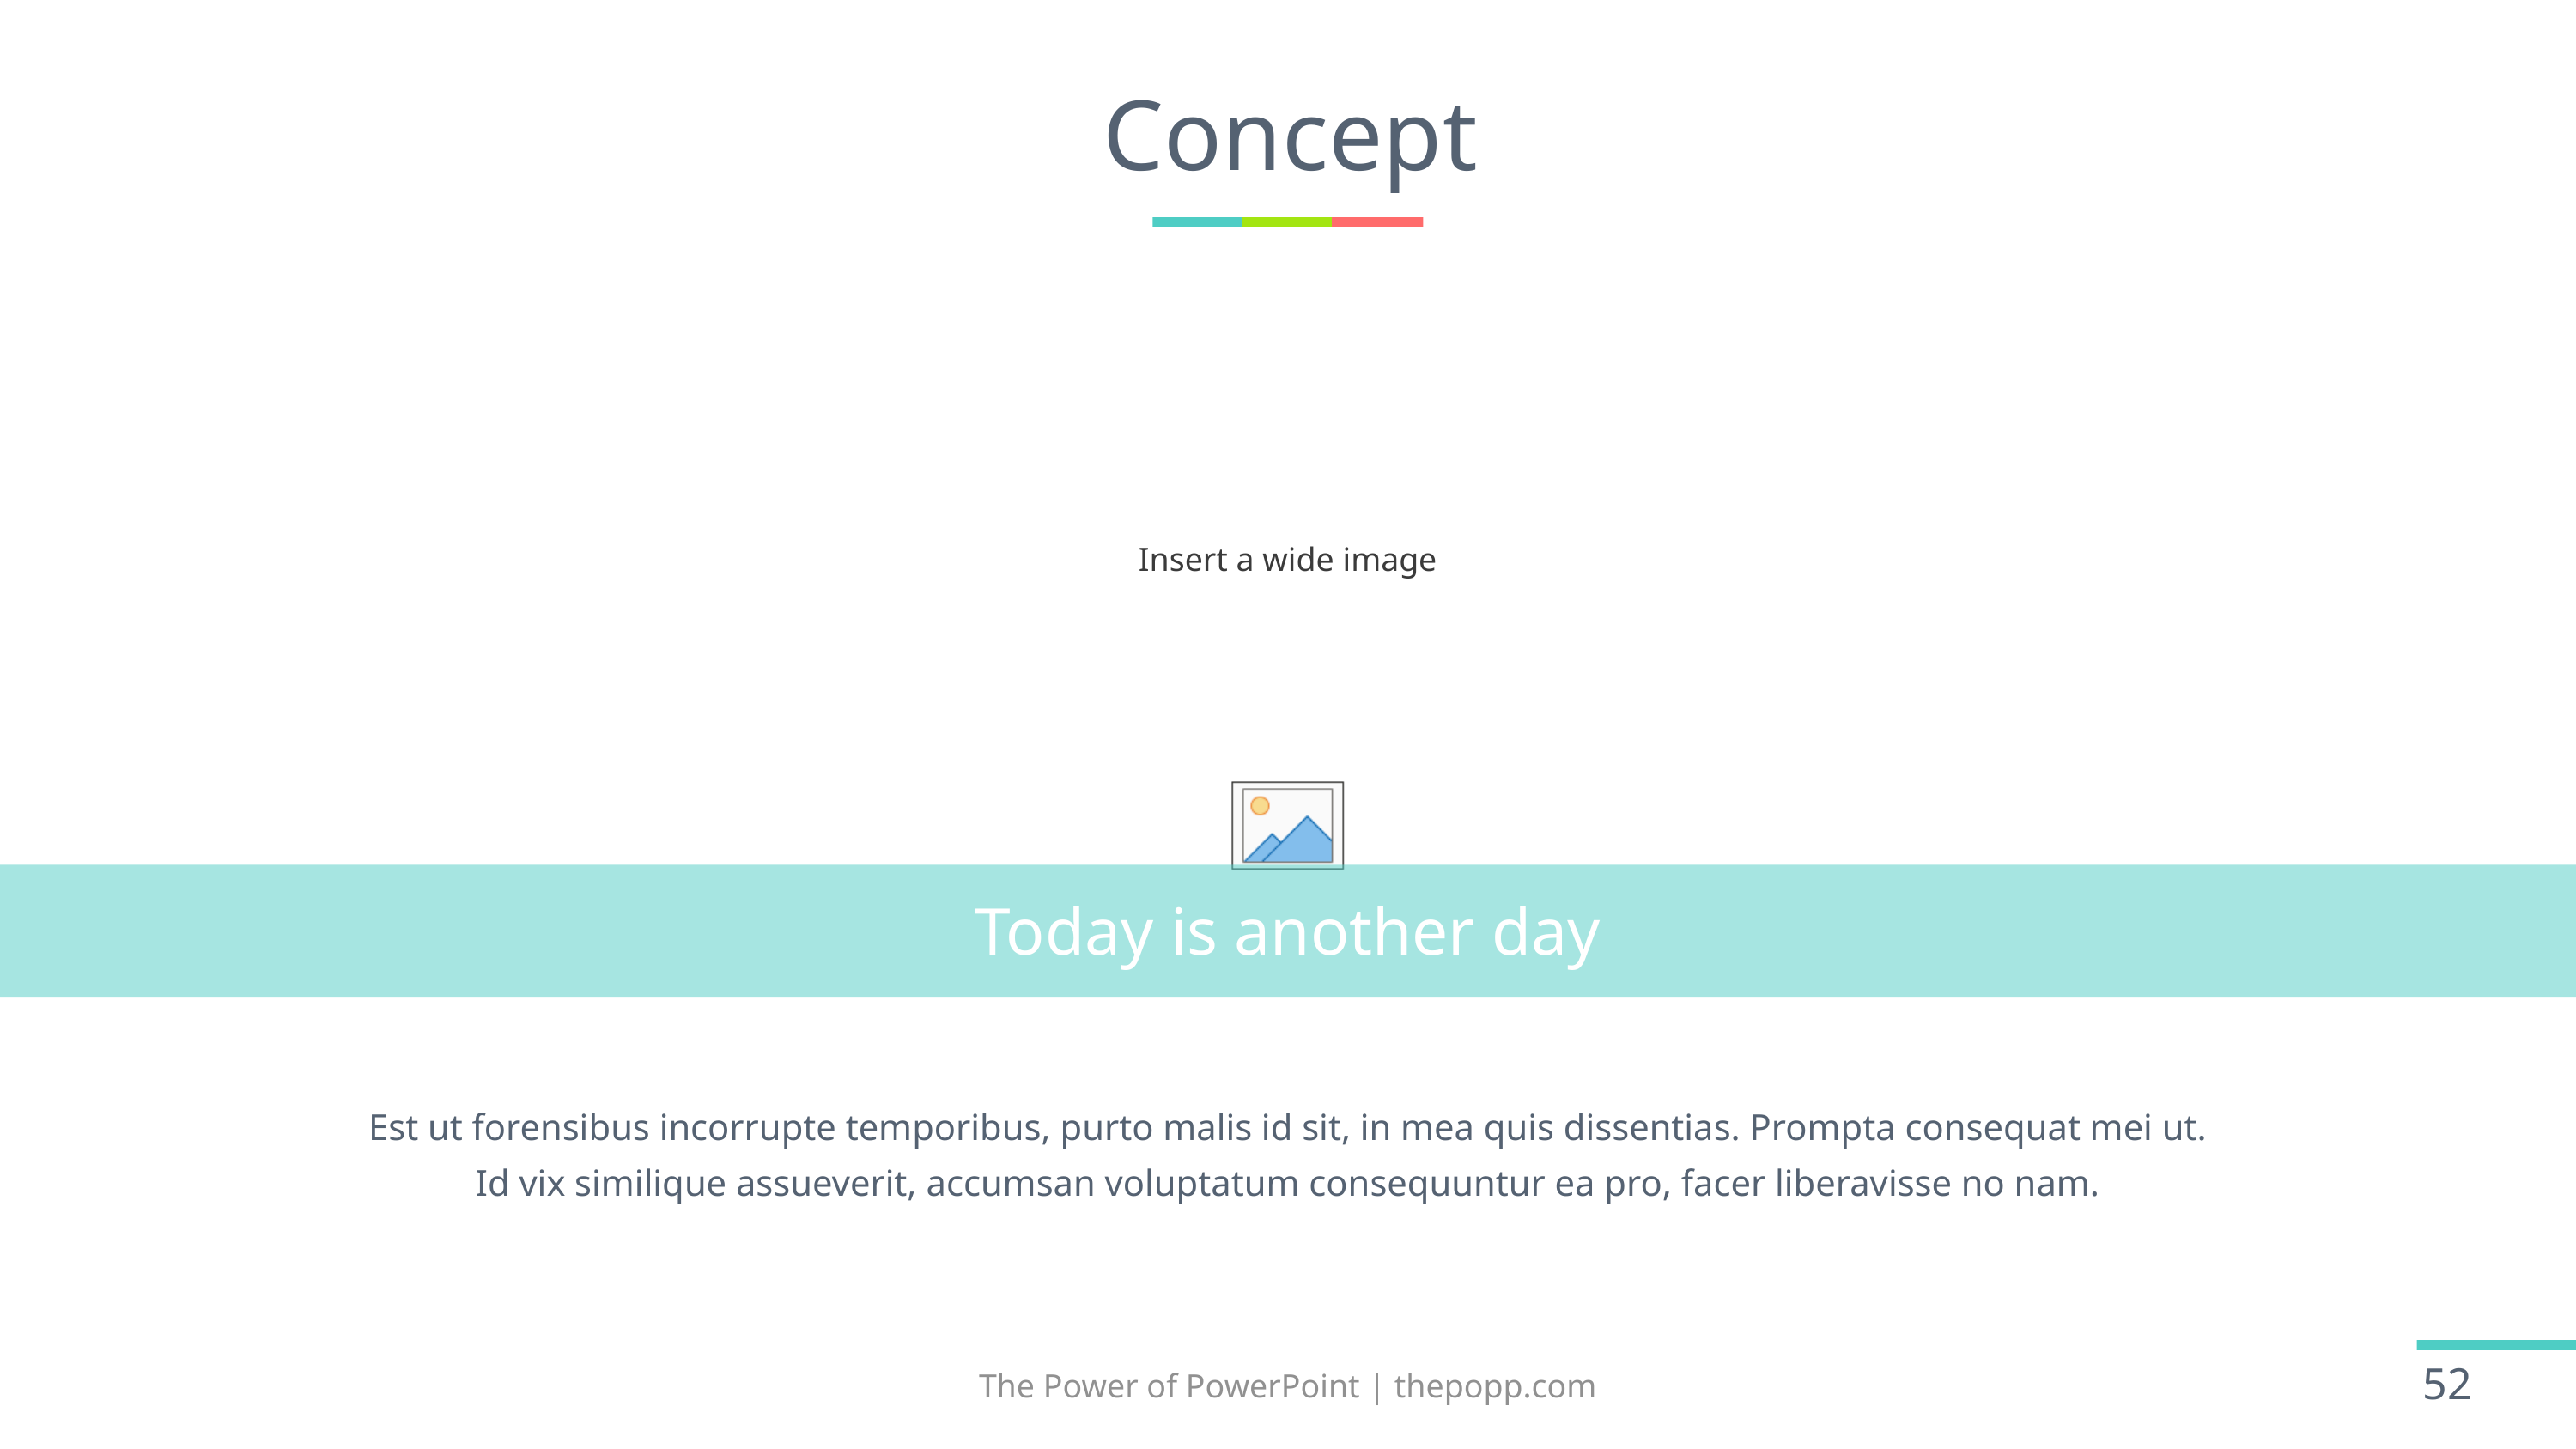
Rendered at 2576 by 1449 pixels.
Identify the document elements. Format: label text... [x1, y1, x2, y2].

picture [0, 378, 2576, 1274]
slide_number 52 [2409, 1351, 2576, 1421]
footer The Power of PowerPoint | thepopp.com [853, 1349, 1723, 1427]
title Concept [69, 49, 2512, 230]
